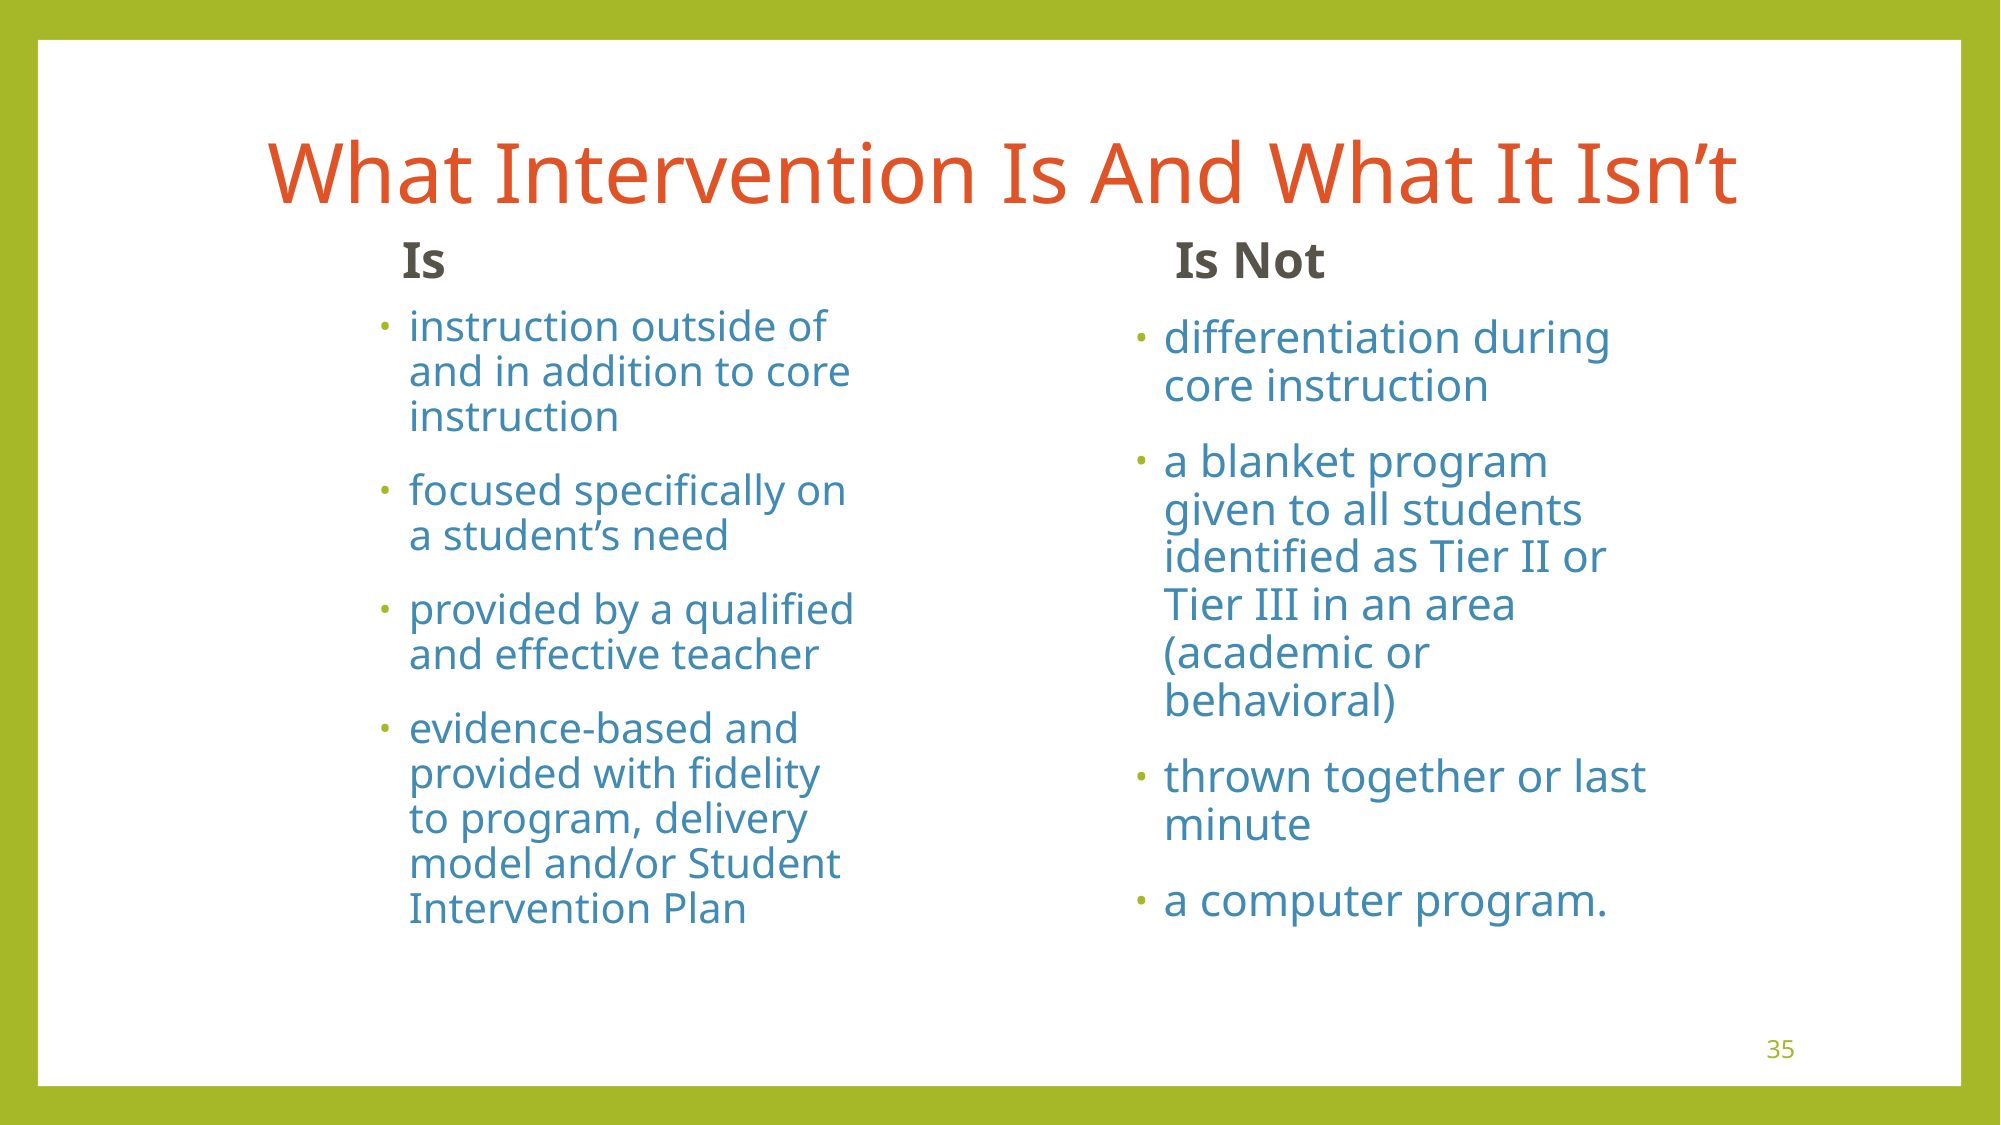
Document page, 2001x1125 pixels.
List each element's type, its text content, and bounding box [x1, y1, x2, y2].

title What Intervention Is And What It Isn’t [193, 65, 1814, 289]
list differentiation during core instruction a blanket program given to all students identified as Tier II or Tier III in an area (academic or behavioral) thrown together or last minute a computer program. [1112, 307, 1675, 938]
list instruction outside of and in addition to core instruction focused specifically on a student’s need provided by a qualified and effective teacher evidence-based and provided with fidelity to program, delivery model and/or Student Intervention Plan [356, 297, 872, 975]
list Is [387, 227, 903, 298]
list Is Not [1160, 227, 1675, 298]
slide_number 35 [1530, 1020, 1811, 1081]
